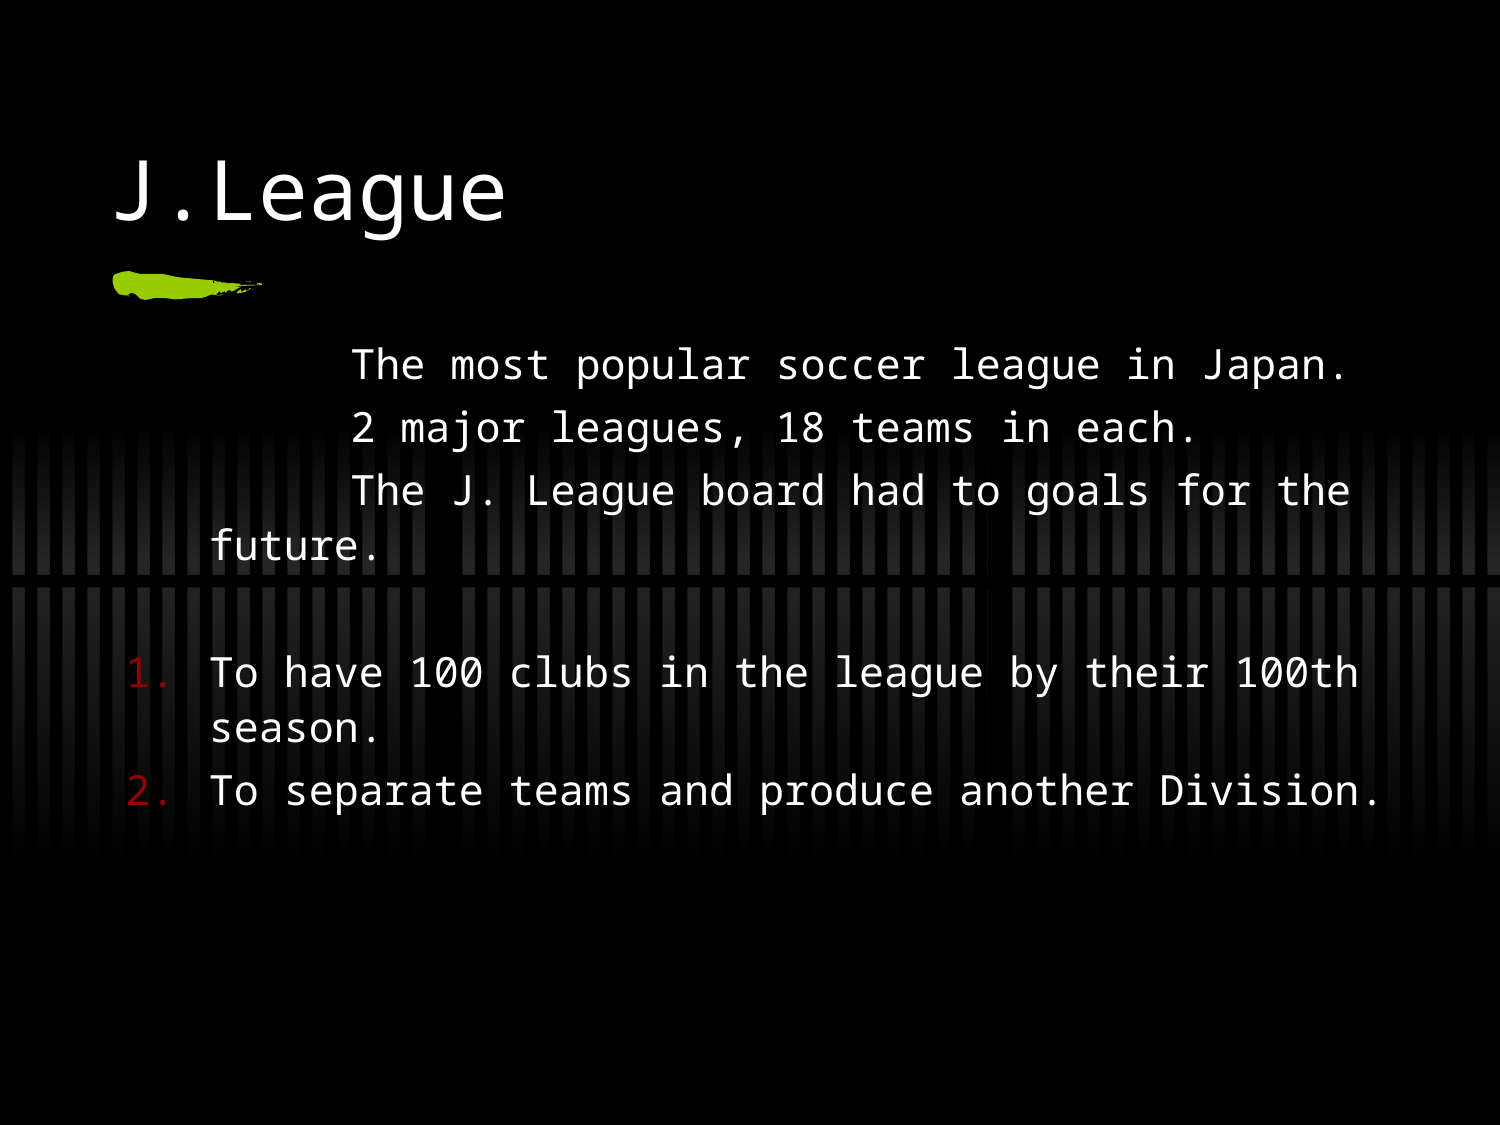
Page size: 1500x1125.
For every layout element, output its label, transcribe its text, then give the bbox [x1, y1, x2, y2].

list The most popular soccer league in Japan. 2 major leagues, 18 teams in each. The J. League board had to goals for the future. To have 100 clubs in the league by their 100th season. To separate teams and produce another Division. [93, 324, 1407, 951]
title J.League [93, 112, 1407, 263]
